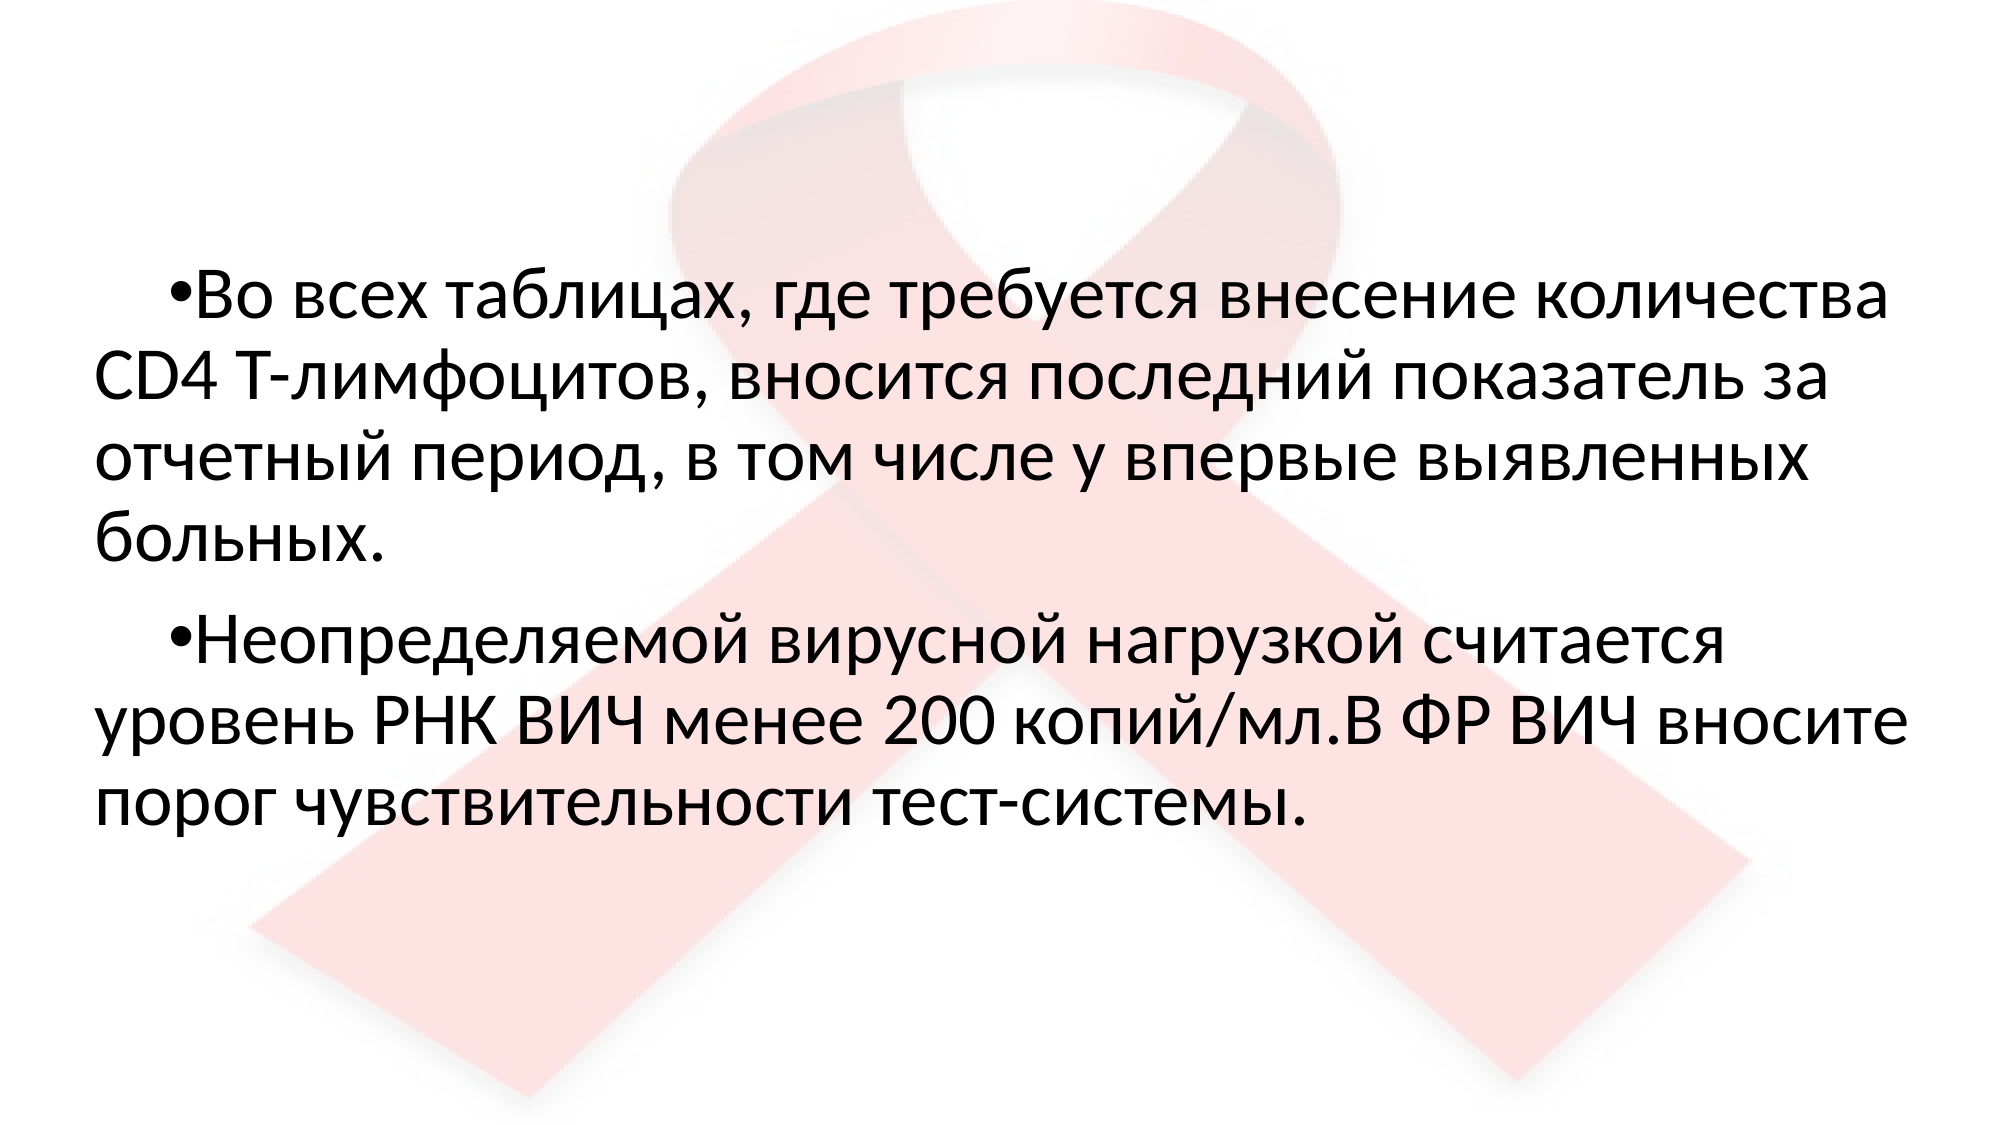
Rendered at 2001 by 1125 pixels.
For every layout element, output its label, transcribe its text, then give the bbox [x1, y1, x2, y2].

list Во всех таблицах, где требуется внесение количества CD4 Т-лимфоцитов, вносится последний показатель за отчетный период, в том числе у впервые выявленных больных. Неопределяемой вирусной нагрузкой считается уровень РНК ВИЧ менее 200 копий/мл.В ФР ВИЧ вносите порог чувствительности тест-системы. [79, 246, 1947, 748]
